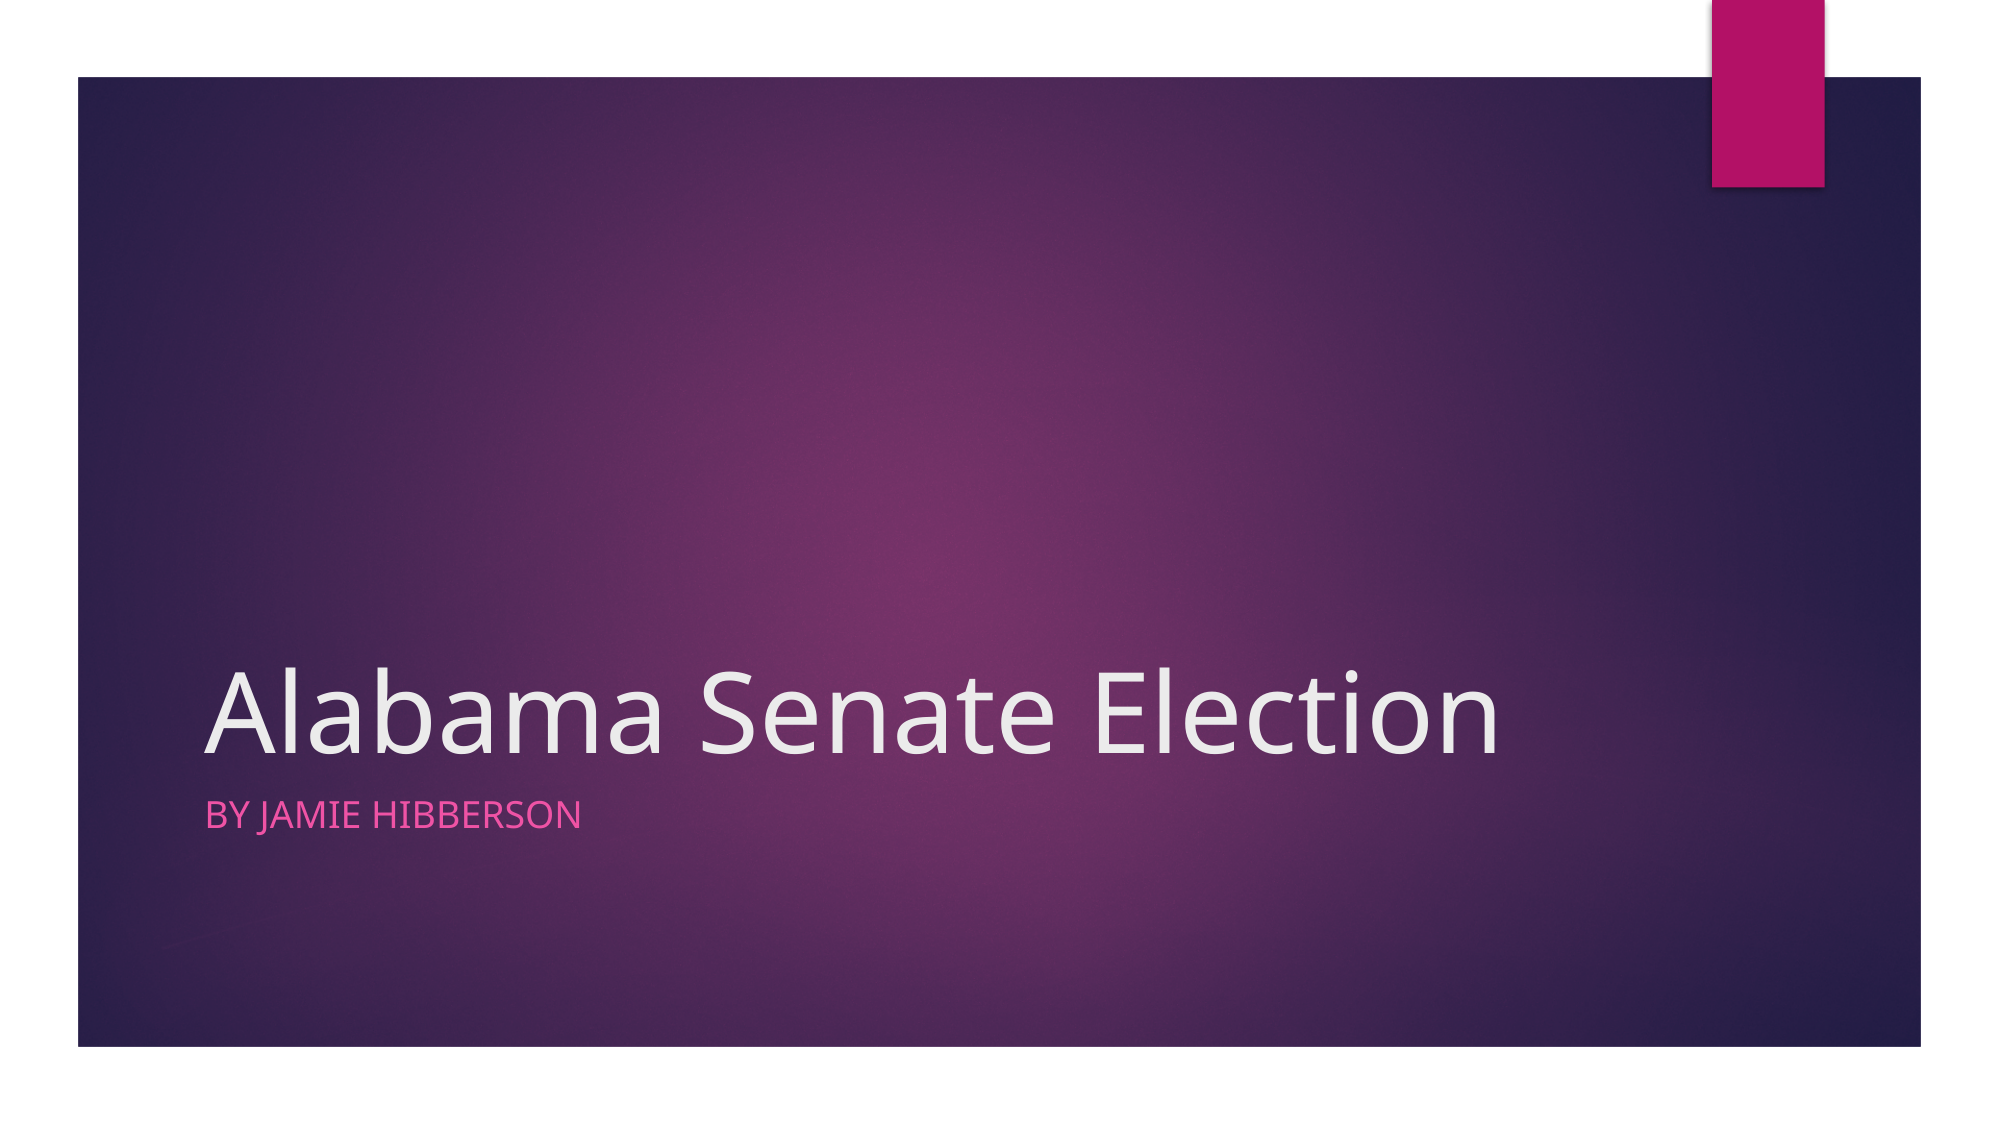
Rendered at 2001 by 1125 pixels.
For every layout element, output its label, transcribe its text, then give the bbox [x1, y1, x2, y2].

title Alabama Senate Election [189, 344, 1638, 783]
subtitle By Jamie hibberson [189, 783, 1638, 925]
